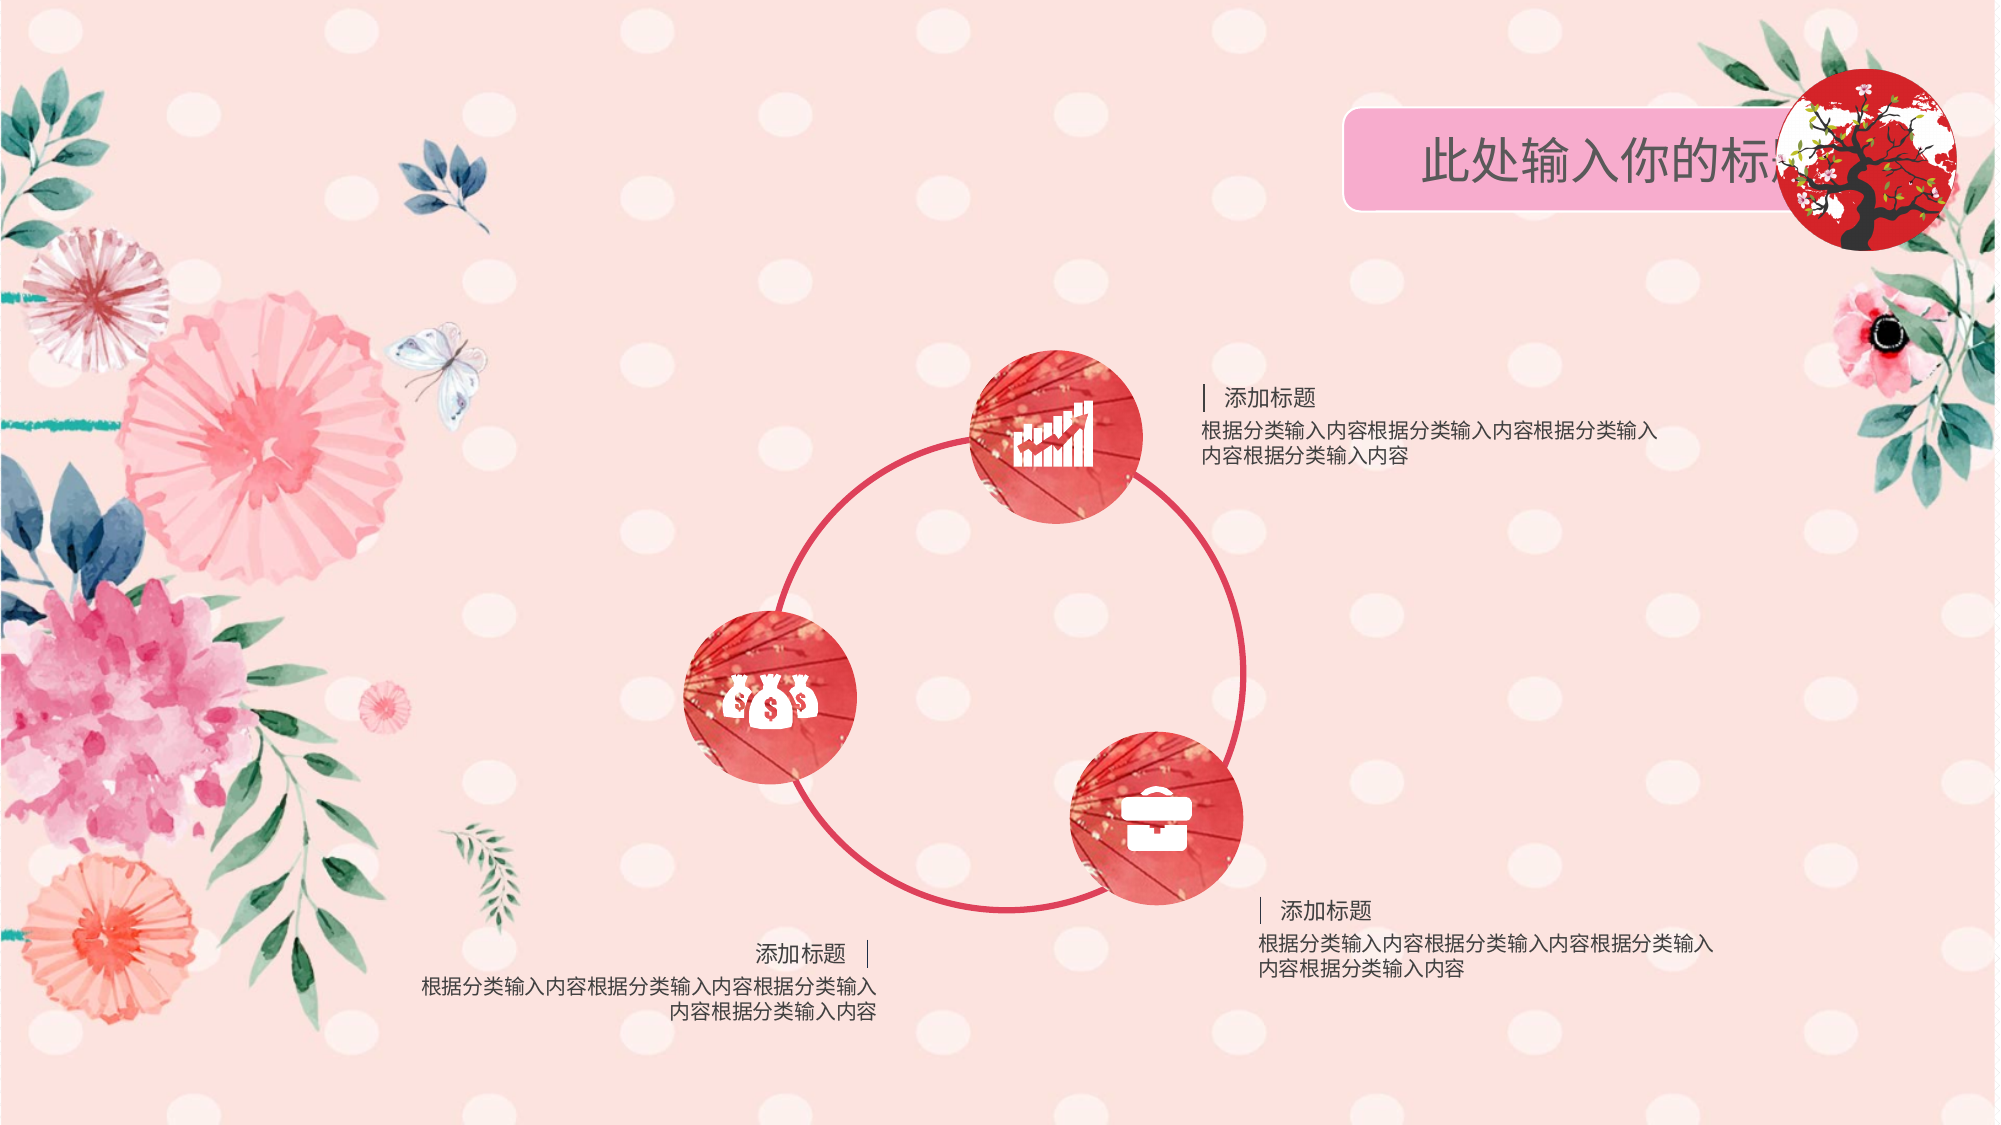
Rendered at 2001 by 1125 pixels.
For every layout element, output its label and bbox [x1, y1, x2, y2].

text_box [683, 350, 1244, 911]
text_box [1243, 889, 1744, 989]
text_box [1187, 376, 1687, 477]
text_box [392, 932, 893, 1032]
picture [3, 0, 1993, 1125]
text_box [1343, 40, 2000, 279]
